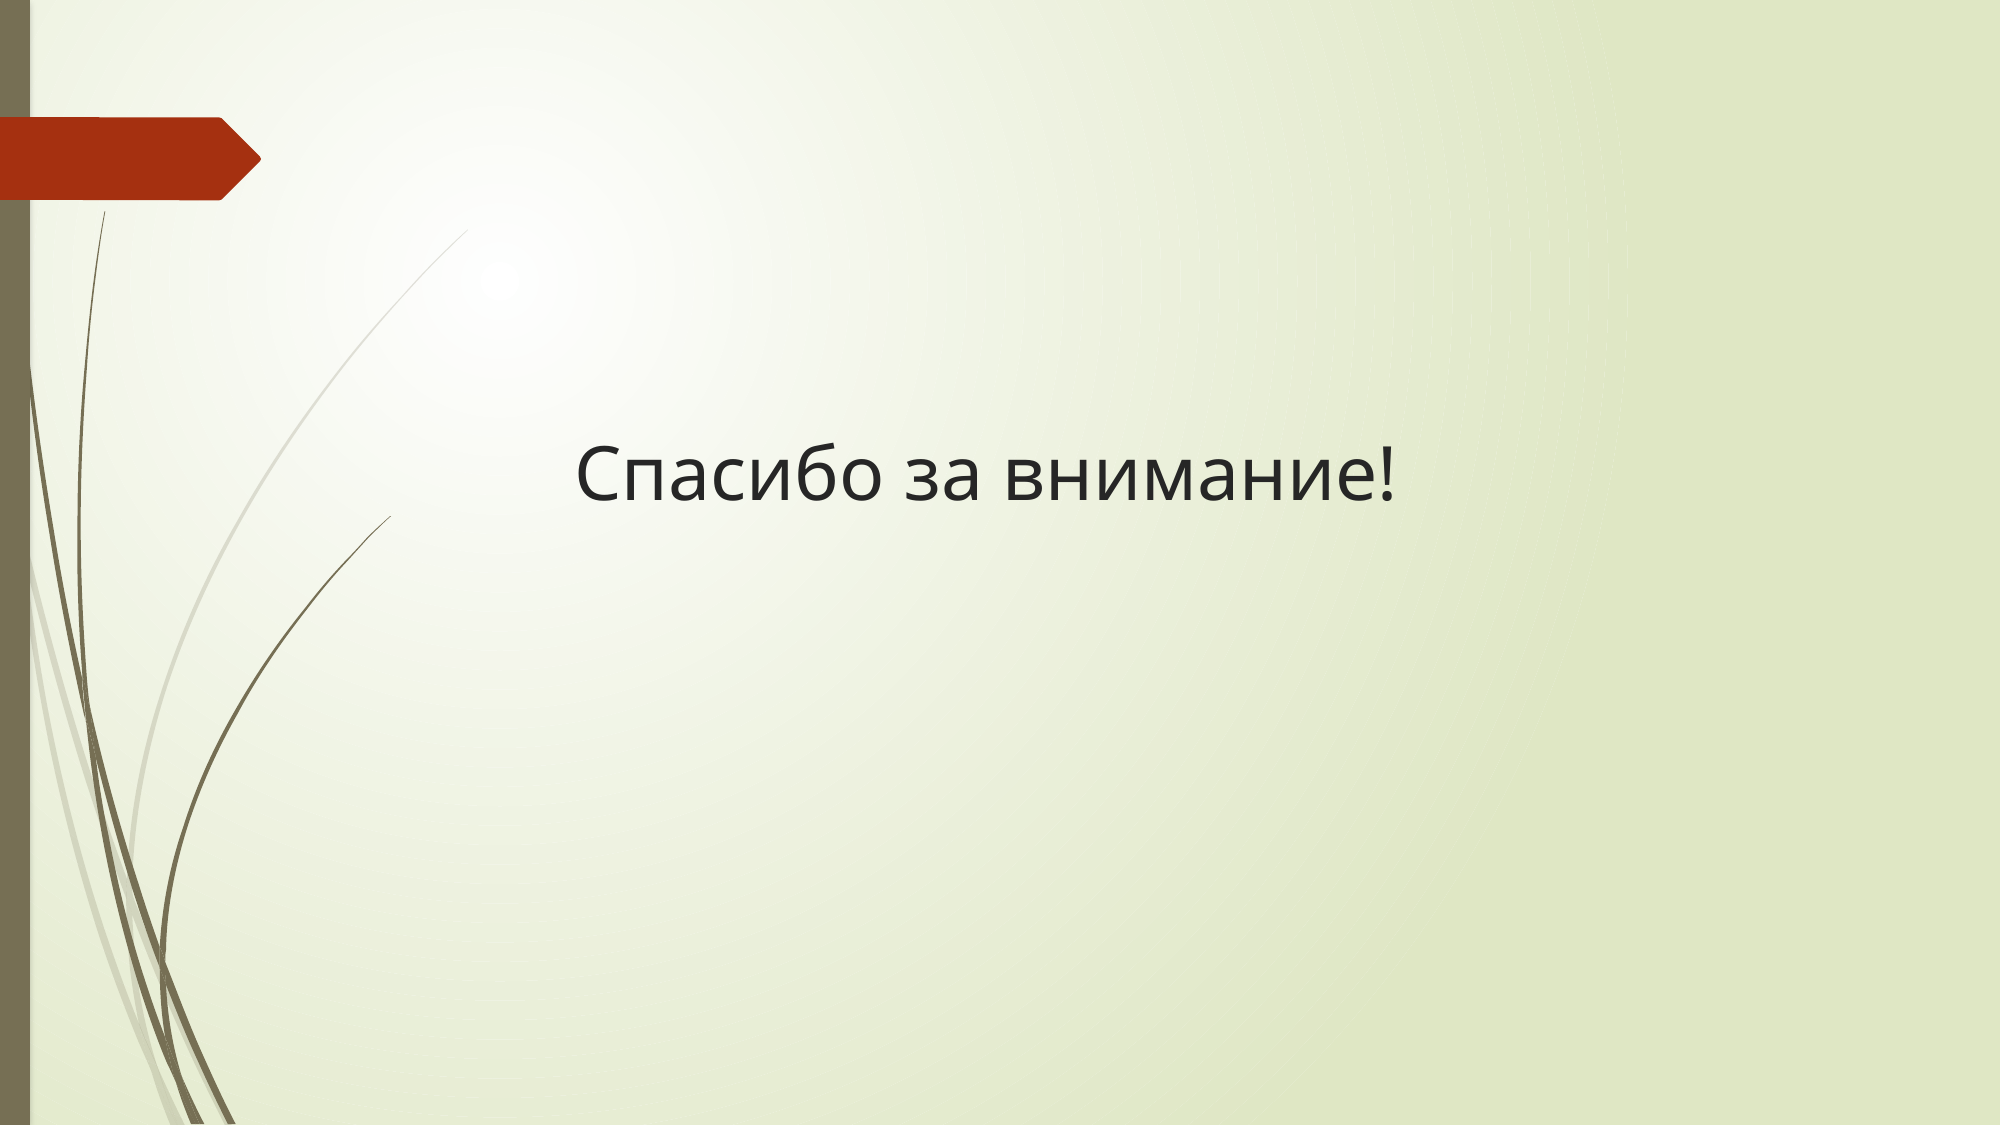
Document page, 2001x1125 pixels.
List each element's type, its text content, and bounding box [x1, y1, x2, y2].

title Спасибо за внимание! [559, 417, 1492, 665]
